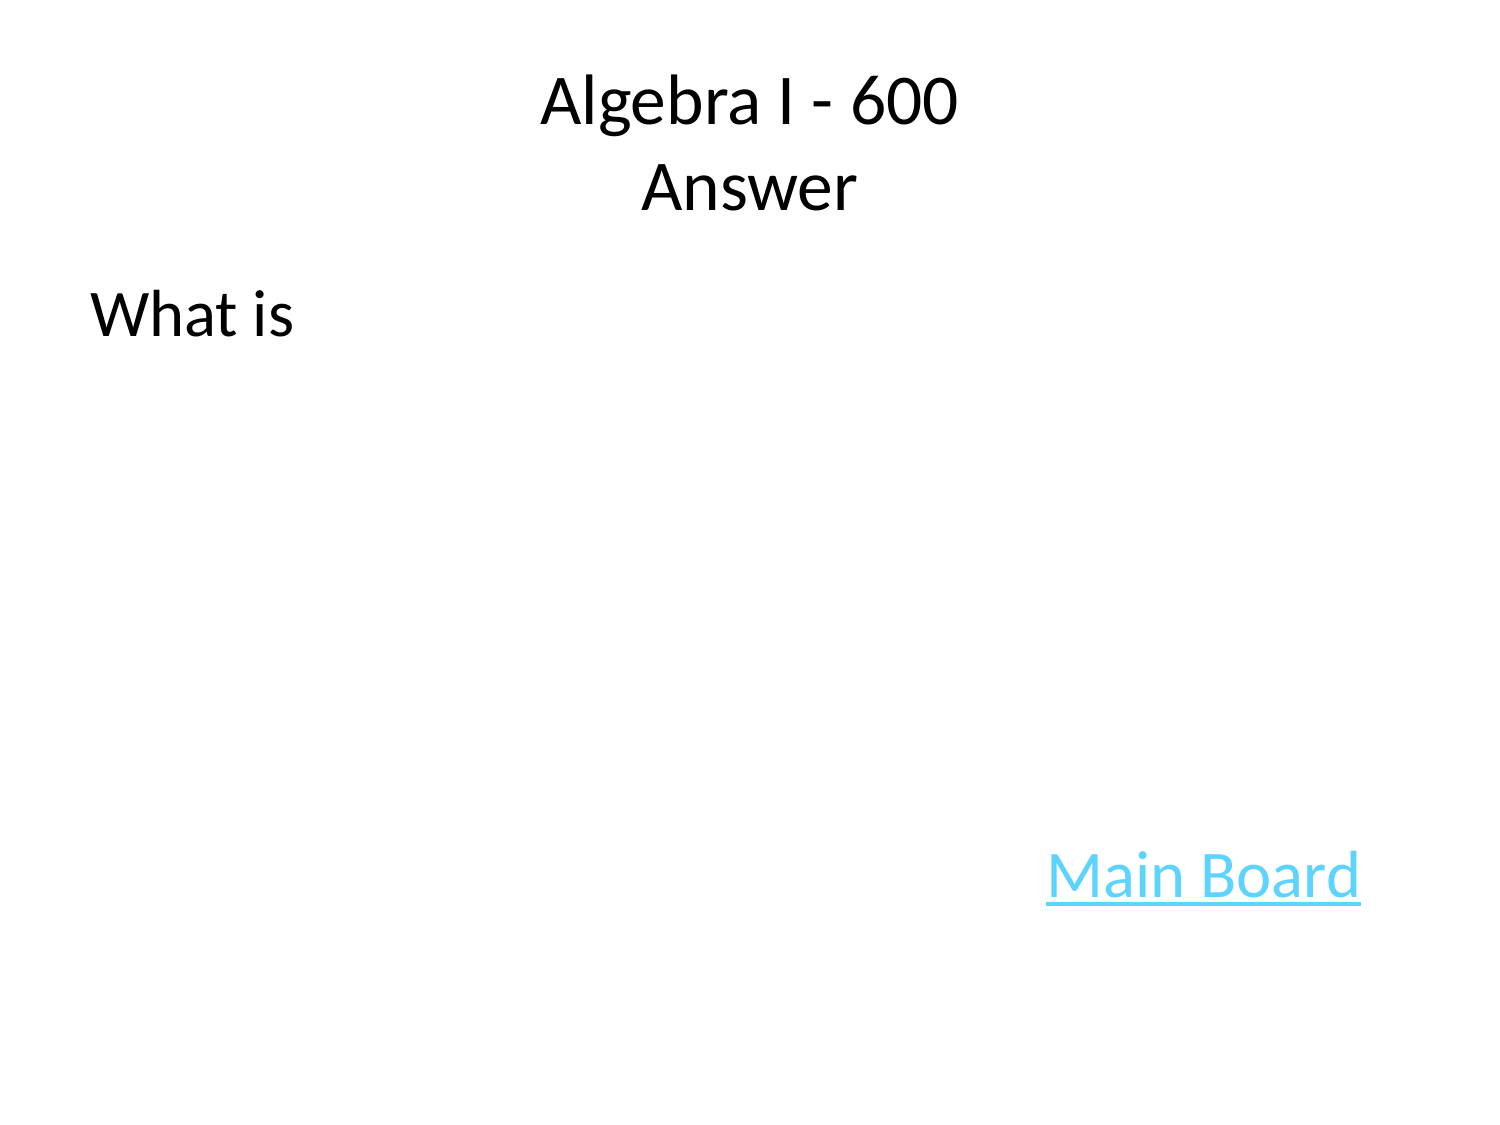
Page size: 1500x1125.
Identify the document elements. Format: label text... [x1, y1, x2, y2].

title Algebra I - 600 Answer [75, 45, 1425, 233]
